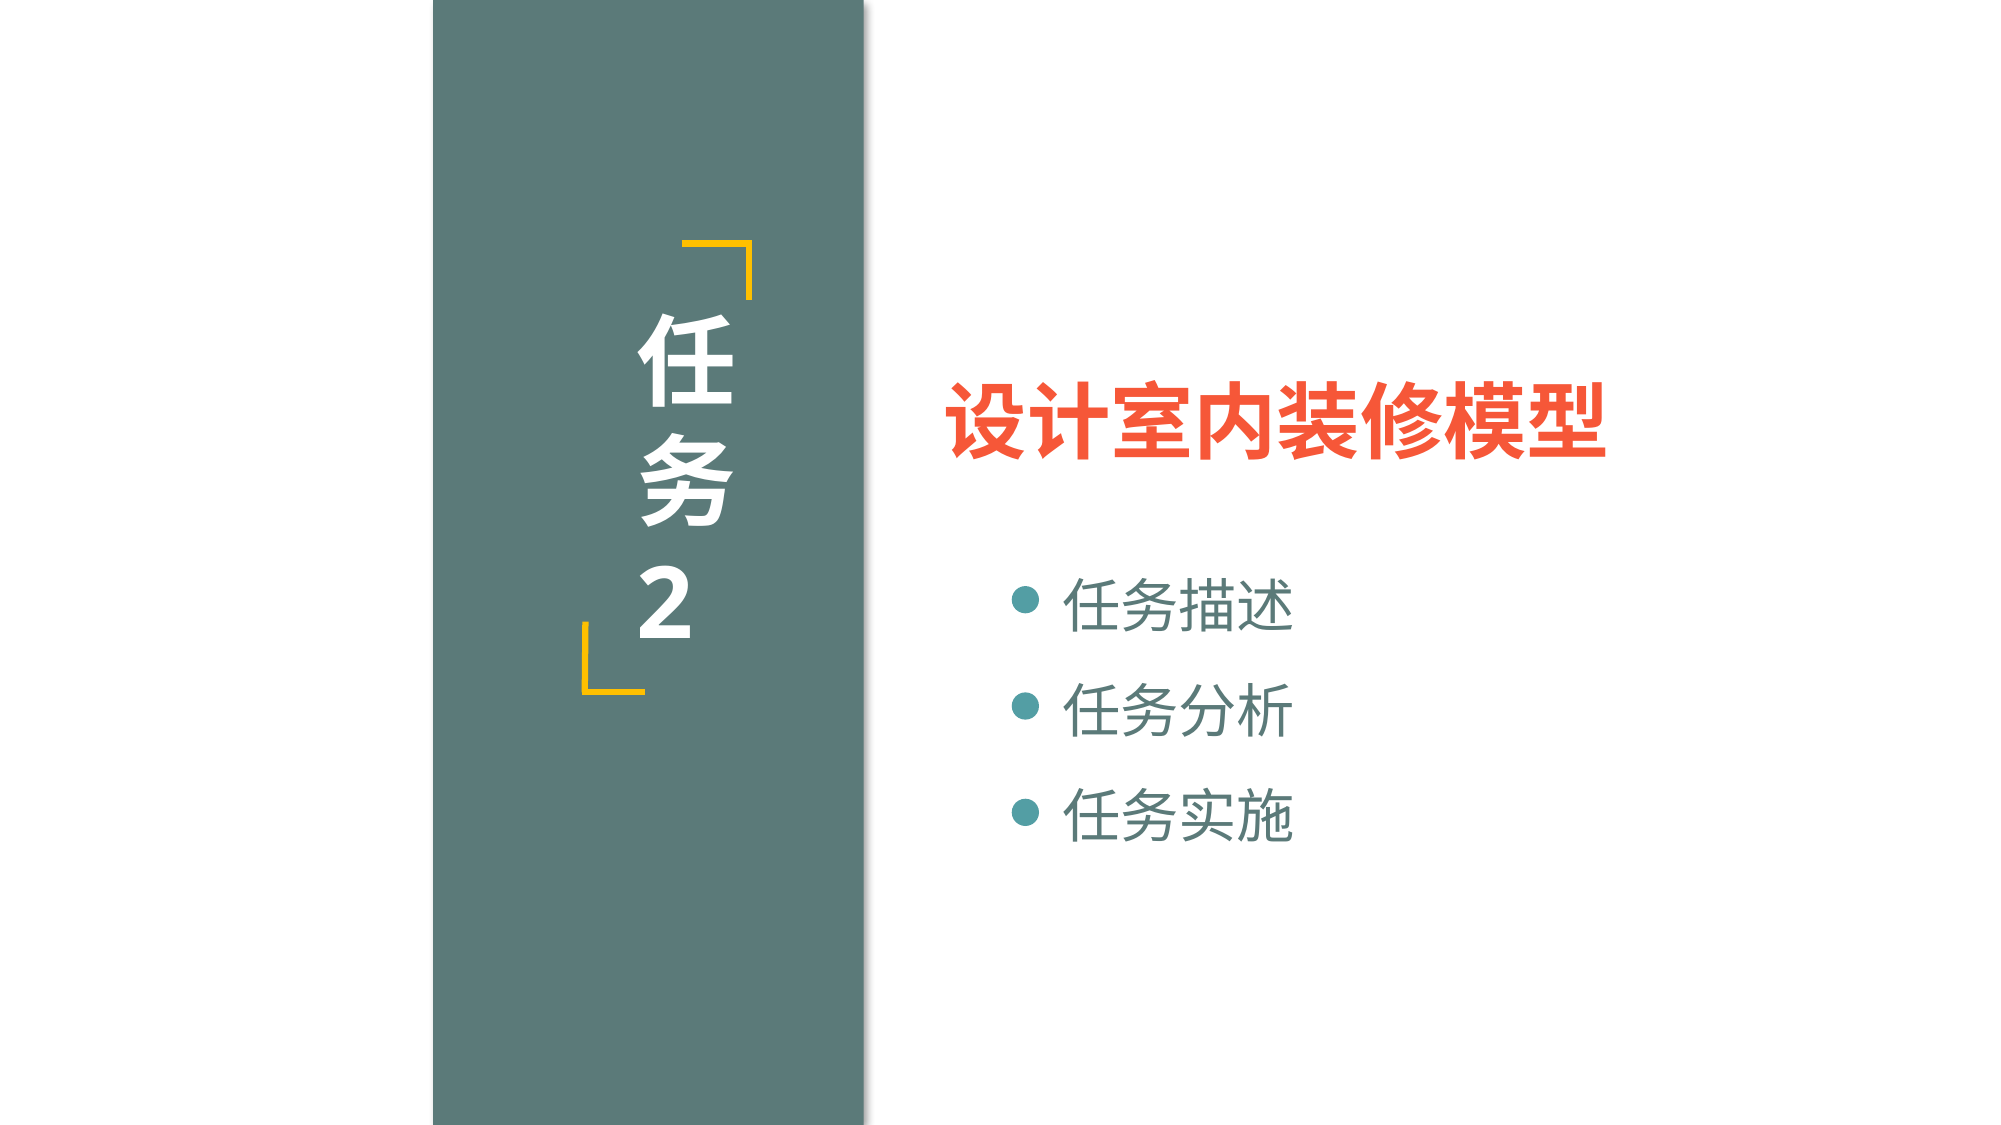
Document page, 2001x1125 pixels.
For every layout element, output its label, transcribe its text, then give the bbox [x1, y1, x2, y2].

text_box 设计室内装修模型 [929, 361, 1633, 477]
text_box [432, 0, 865, 1125]
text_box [1011, 527, 1778, 848]
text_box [581, 240, 752, 693]
